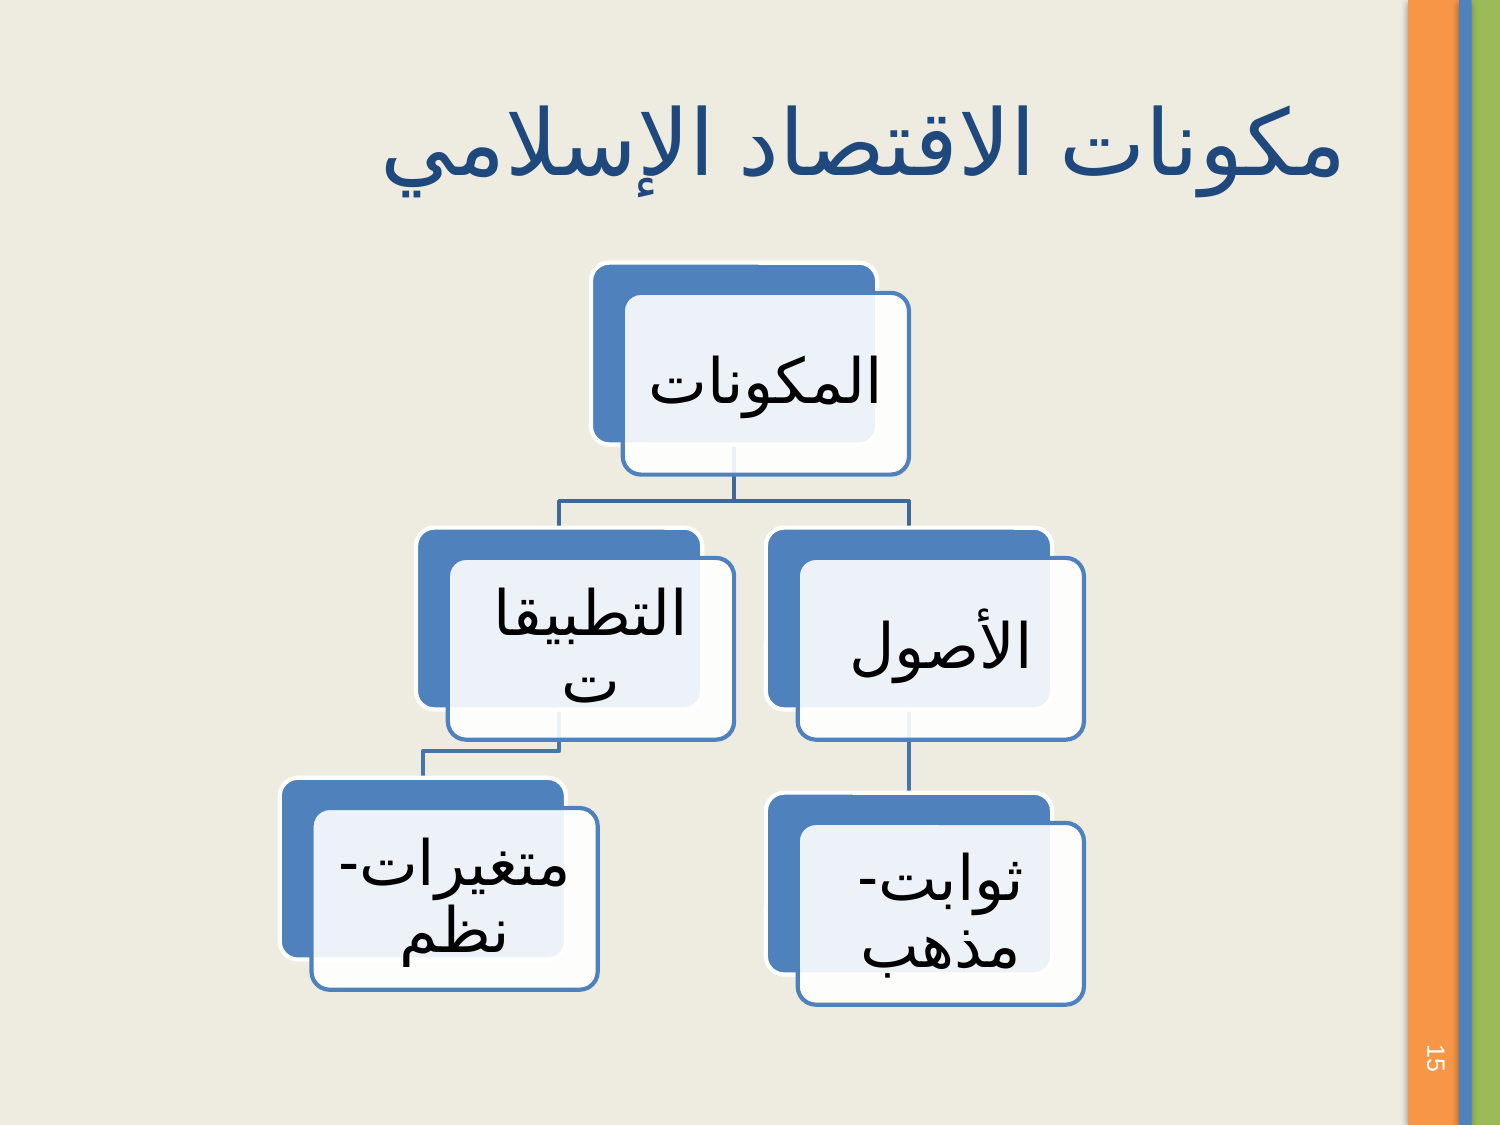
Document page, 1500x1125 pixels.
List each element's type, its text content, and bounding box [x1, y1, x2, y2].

title مكونات الاقتصاد الإسلامي [75, 45, 1363, 233]
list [74, 262, 1426, 1006]
slide_number 15 [1407, 928, 1468, 1088]
